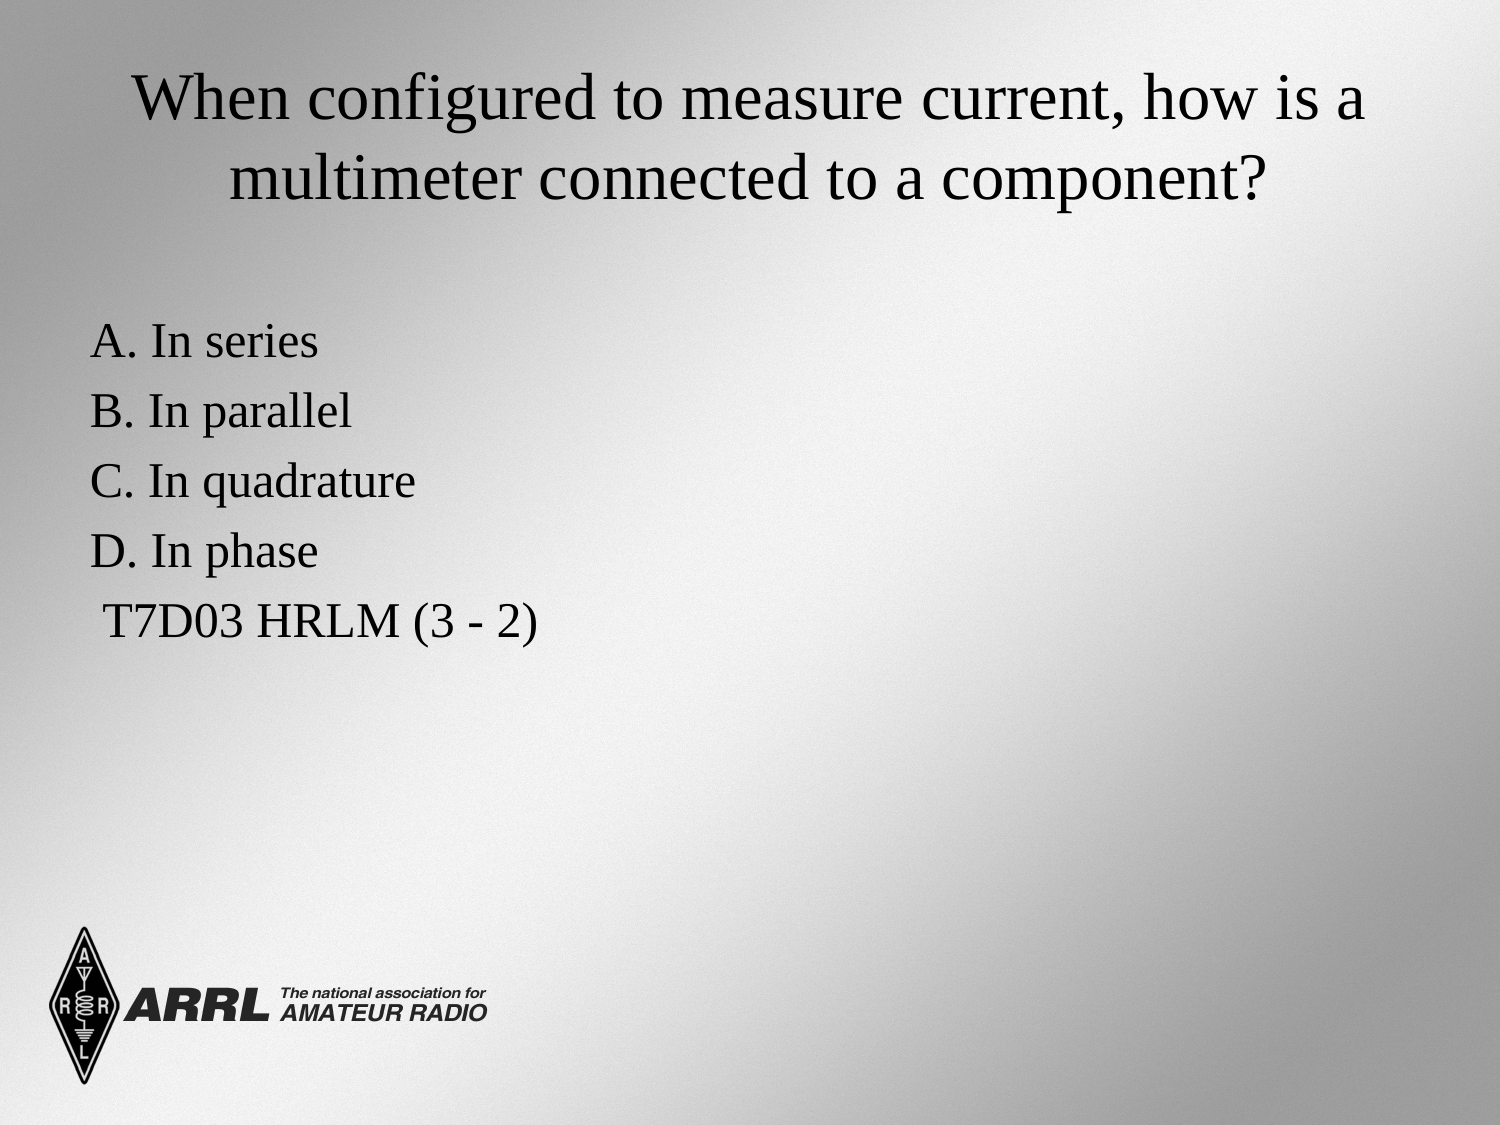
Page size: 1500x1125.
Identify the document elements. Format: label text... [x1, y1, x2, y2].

title When configured to measure current, how is a multimeter connected to a component? [75, 45, 1425, 233]
picture [0, 0, 1500, 1125]
list A. In series B. In parallel C. In quadrature D. In phase T7D03 HRLM (3 - 2) [75, 299, 1425, 1005]
